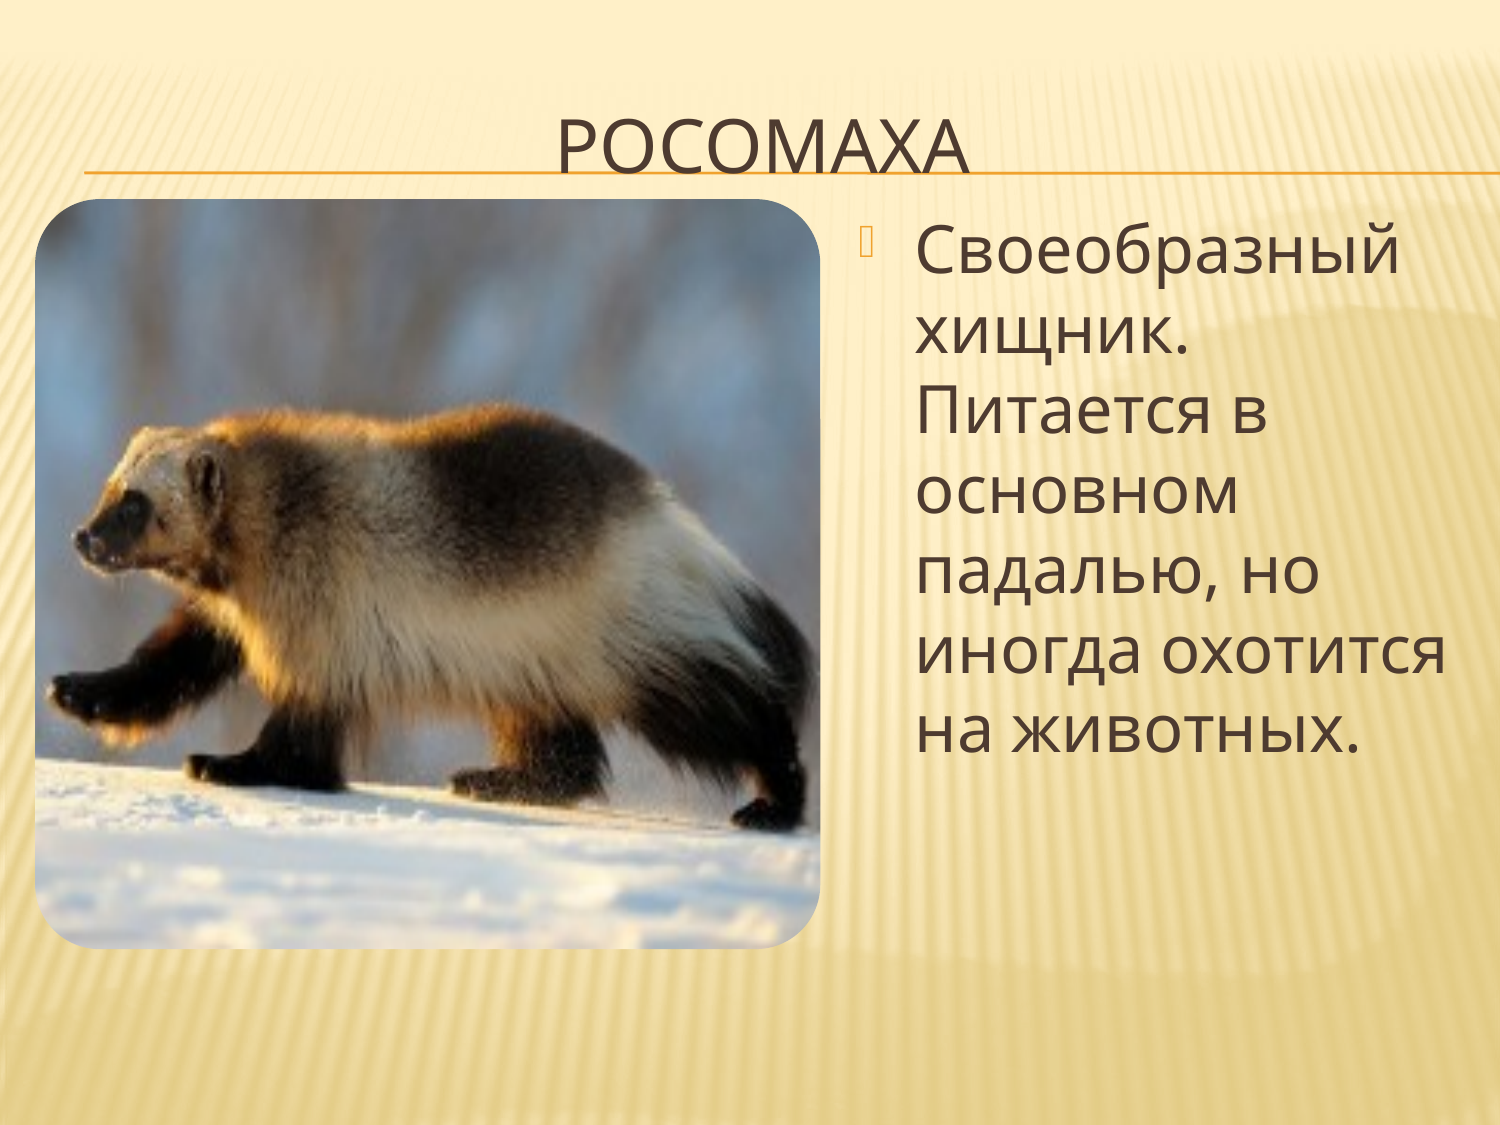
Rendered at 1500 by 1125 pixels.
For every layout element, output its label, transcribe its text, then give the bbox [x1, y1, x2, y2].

picture [34, 198, 821, 950]
list Своеобразный хищник. Питается в основном падалью, но иногда охотится на животных. [843, 199, 1475, 998]
title Росомаха [50, 75, 1475, 213]
